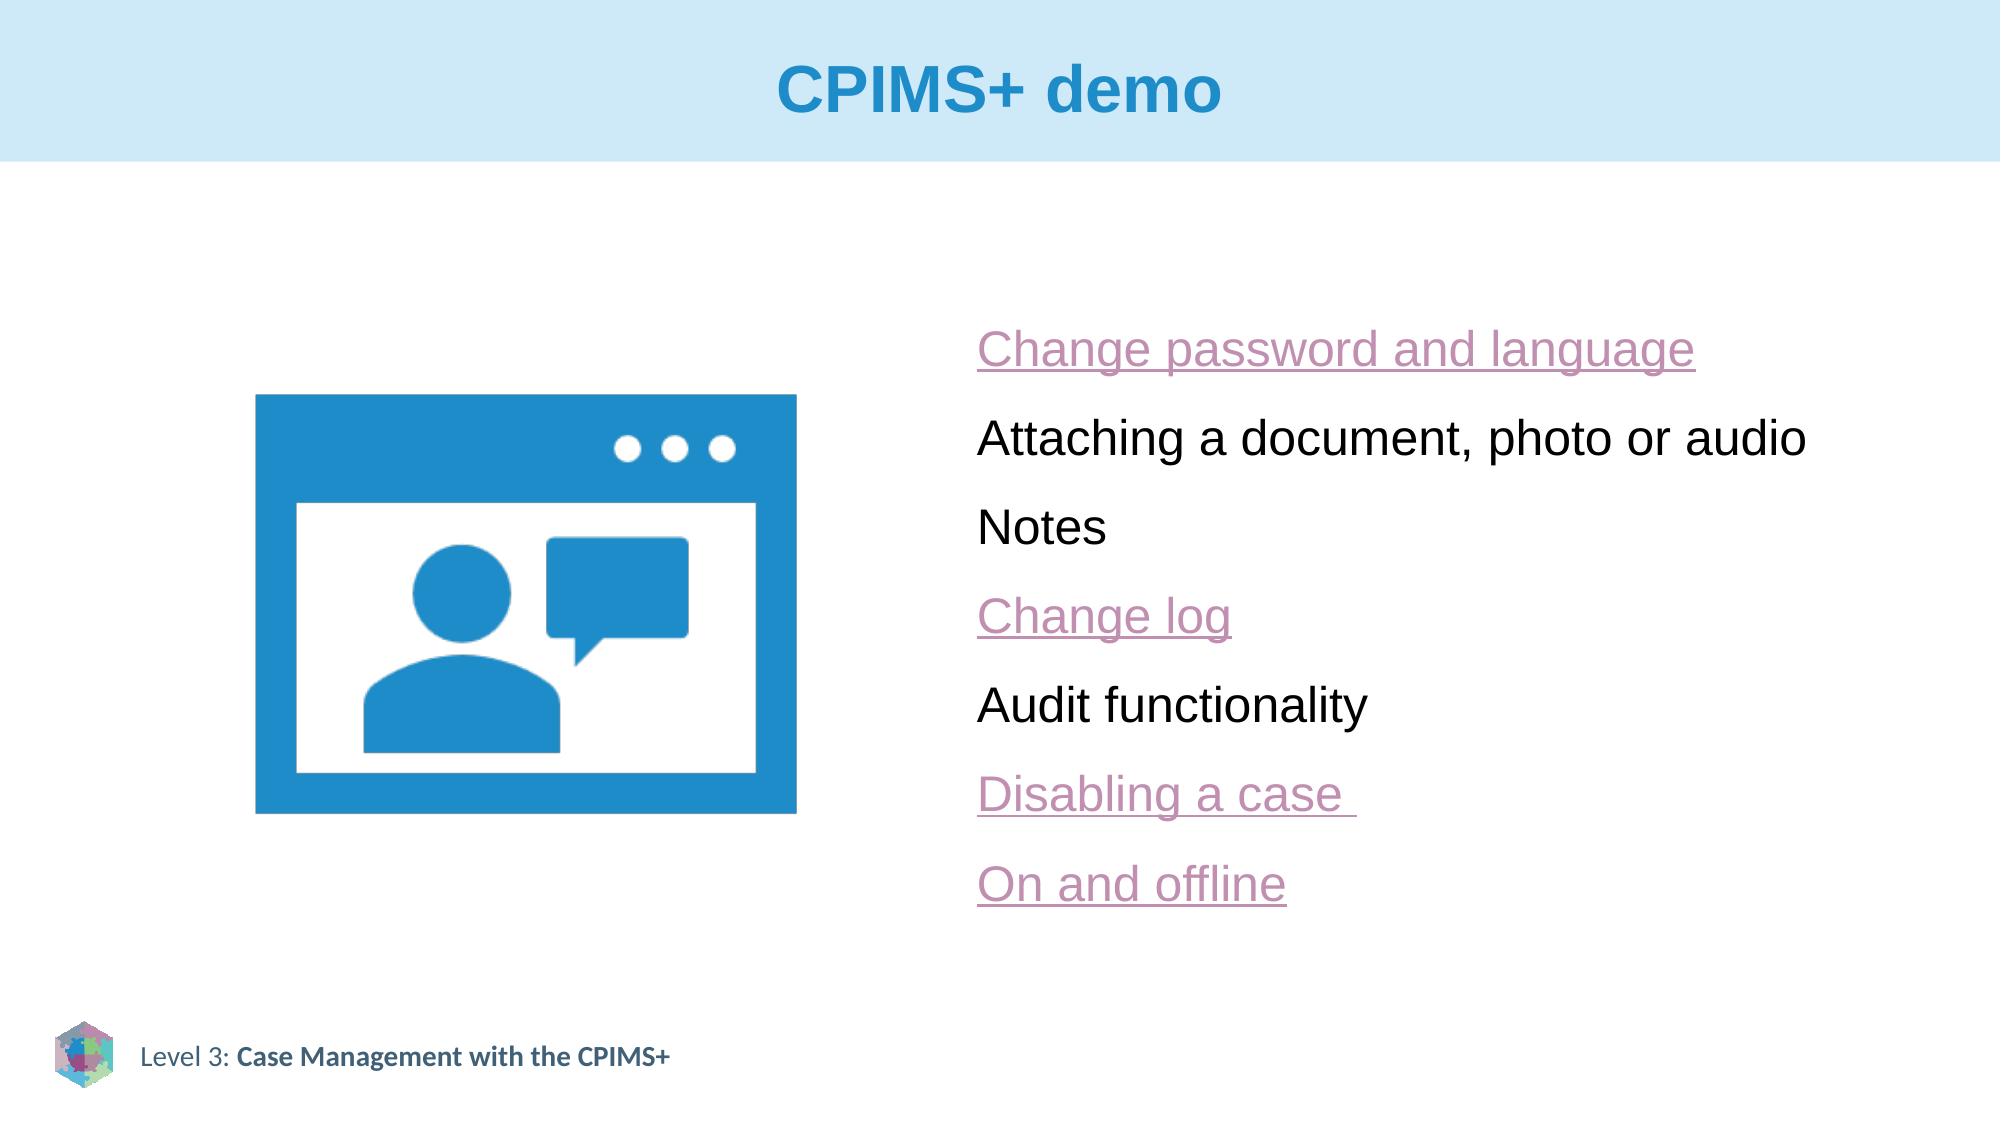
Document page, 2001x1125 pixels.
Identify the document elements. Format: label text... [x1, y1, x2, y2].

picture [55, 1021, 113, 1088]
title CPIMS+ demo [137, 19, 1863, 163]
text_box Change password and language Attaching a document, photo or audio Notes Change log Audit functionality Disabling a case On and offline [961, 304, 1933, 919]
picture [202, 280, 851, 929]
